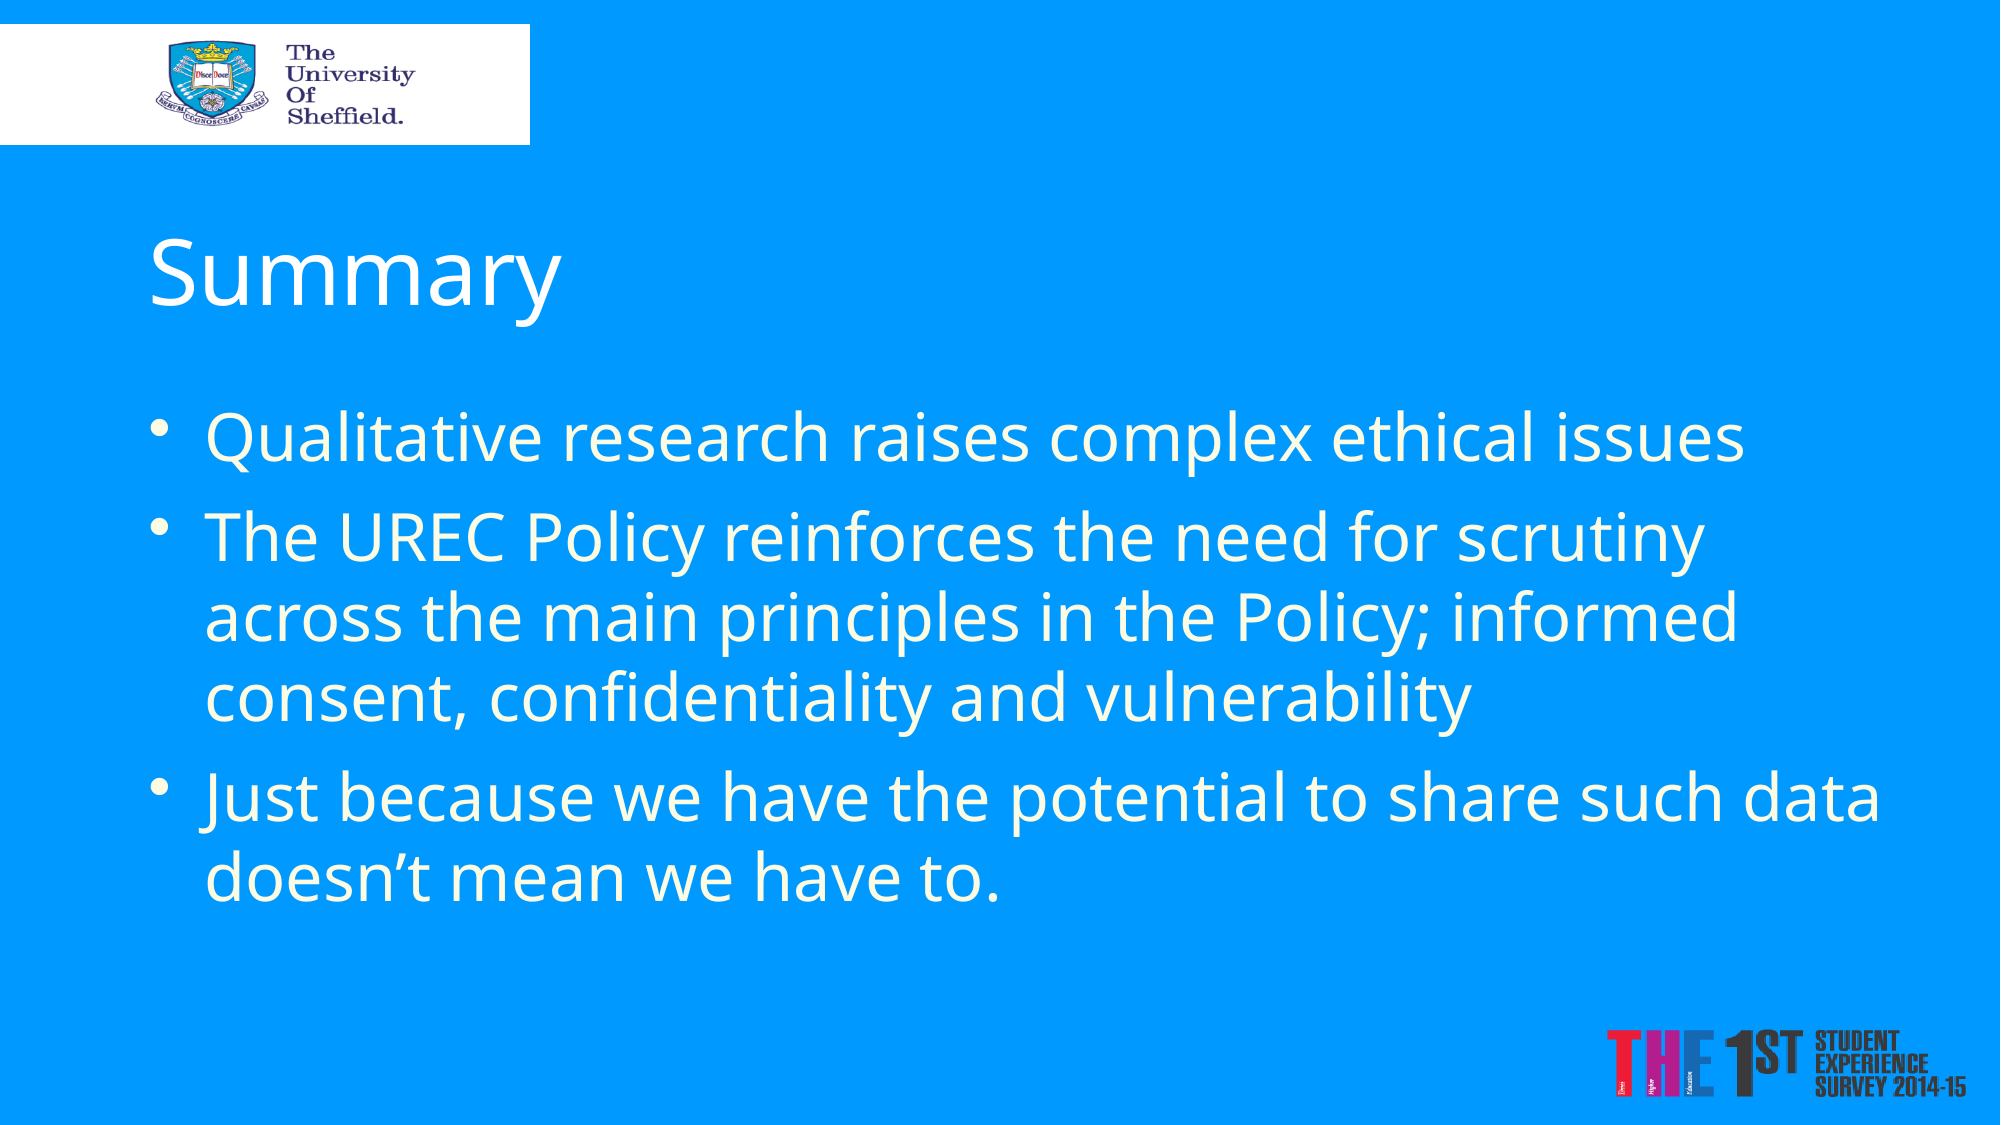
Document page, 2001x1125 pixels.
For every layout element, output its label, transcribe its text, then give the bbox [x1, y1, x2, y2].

list Qualitative research raises complex ethical issues The UREC Policy reinforces the need for scrutiny across the main principles in the Policy; informed consent, confidentiality and vulnerability Just because we have the potential to share such data doesn’t mean we have to. [133, 387, 1934, 1000]
title Summary [133, 224, 1934, 350]
picture [1598, 1023, 1978, 1103]
picture [0, 24, 530, 145]
